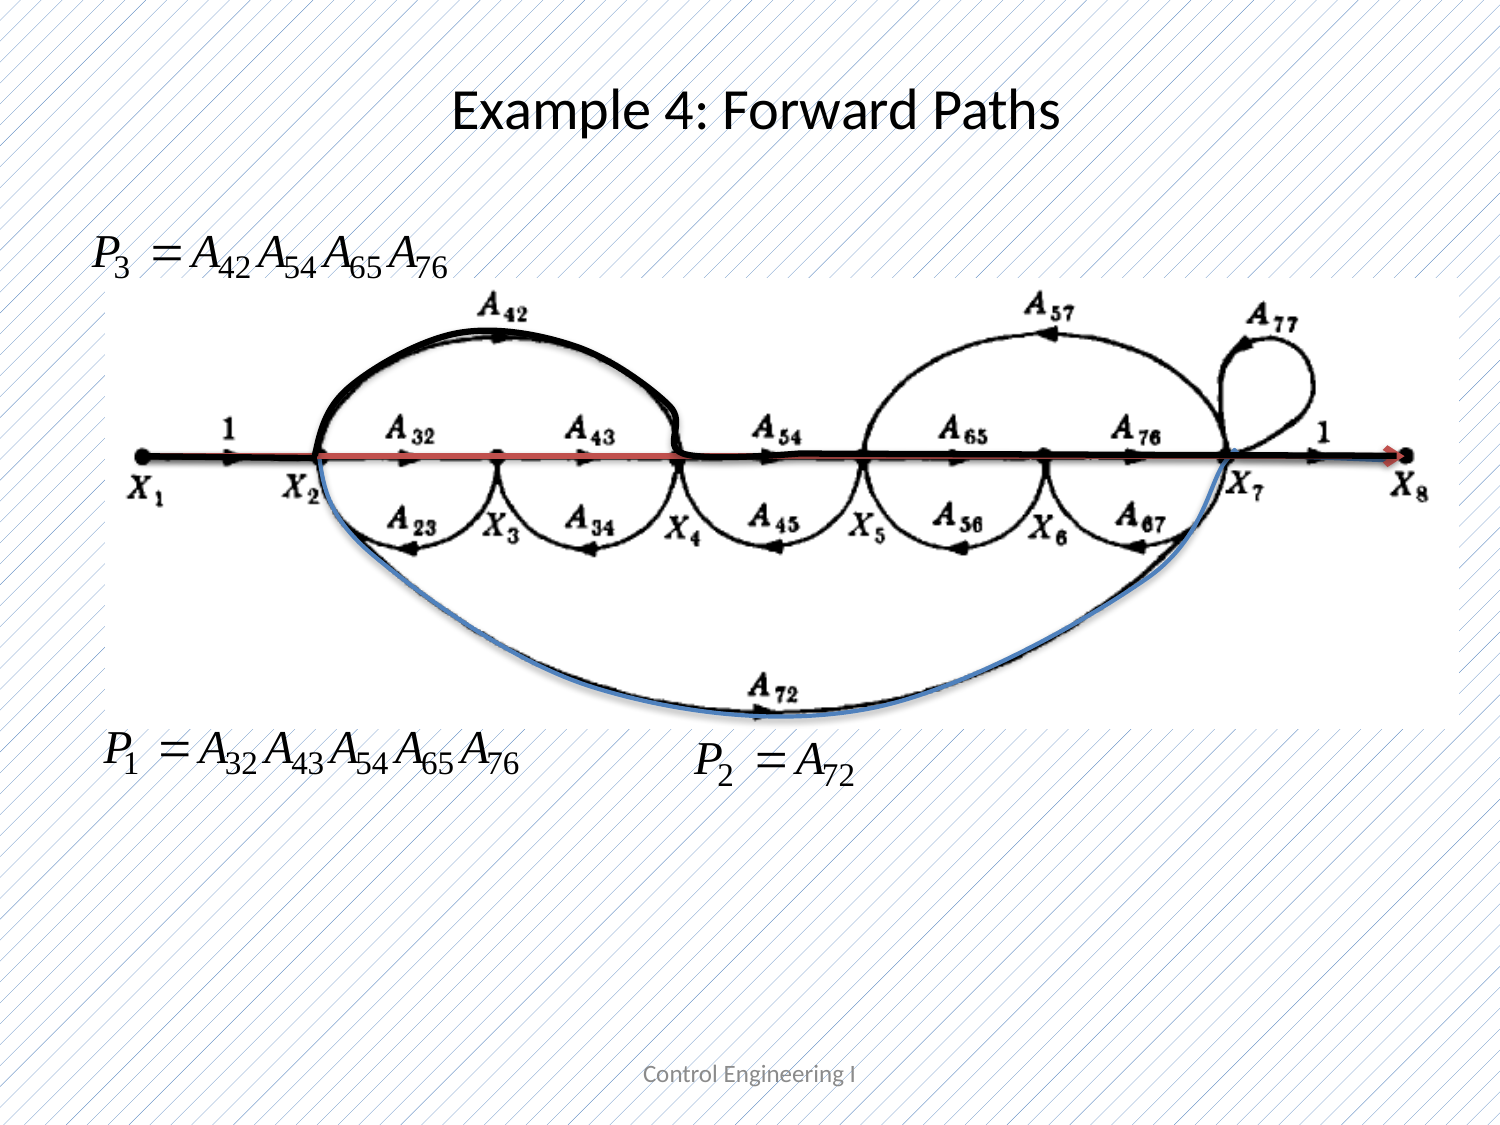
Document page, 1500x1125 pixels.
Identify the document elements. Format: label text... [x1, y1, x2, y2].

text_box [81, 219, 1397, 462]
picture [1397, 278, 1459, 730]
title Example 4: Forward Paths [75, 30, 1438, 183]
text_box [140, 795, 1391, 799]
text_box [93, 455, 1405, 788]
footer Control Engineering I [512, 1042, 988, 1103]
